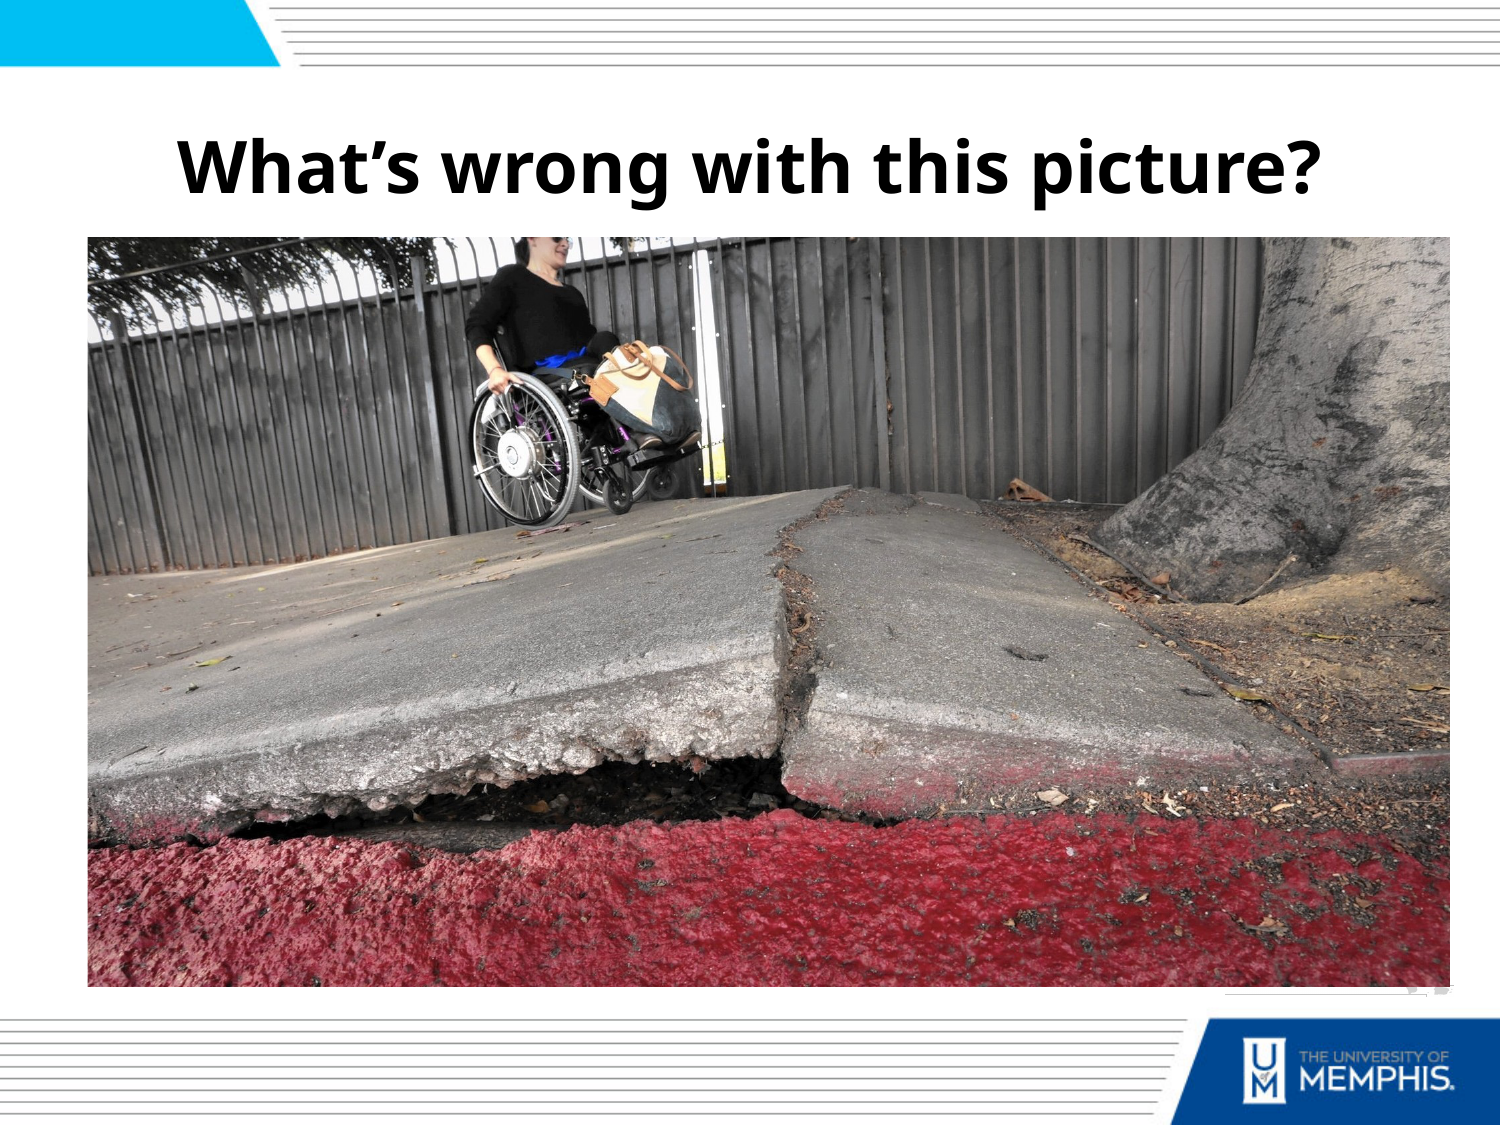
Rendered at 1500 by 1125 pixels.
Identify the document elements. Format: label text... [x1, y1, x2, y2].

title What’s wrong with this picture? [75, 87, 1425, 243]
picture [0, 0, 1500, 1125]
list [87, 237, 1451, 988]
